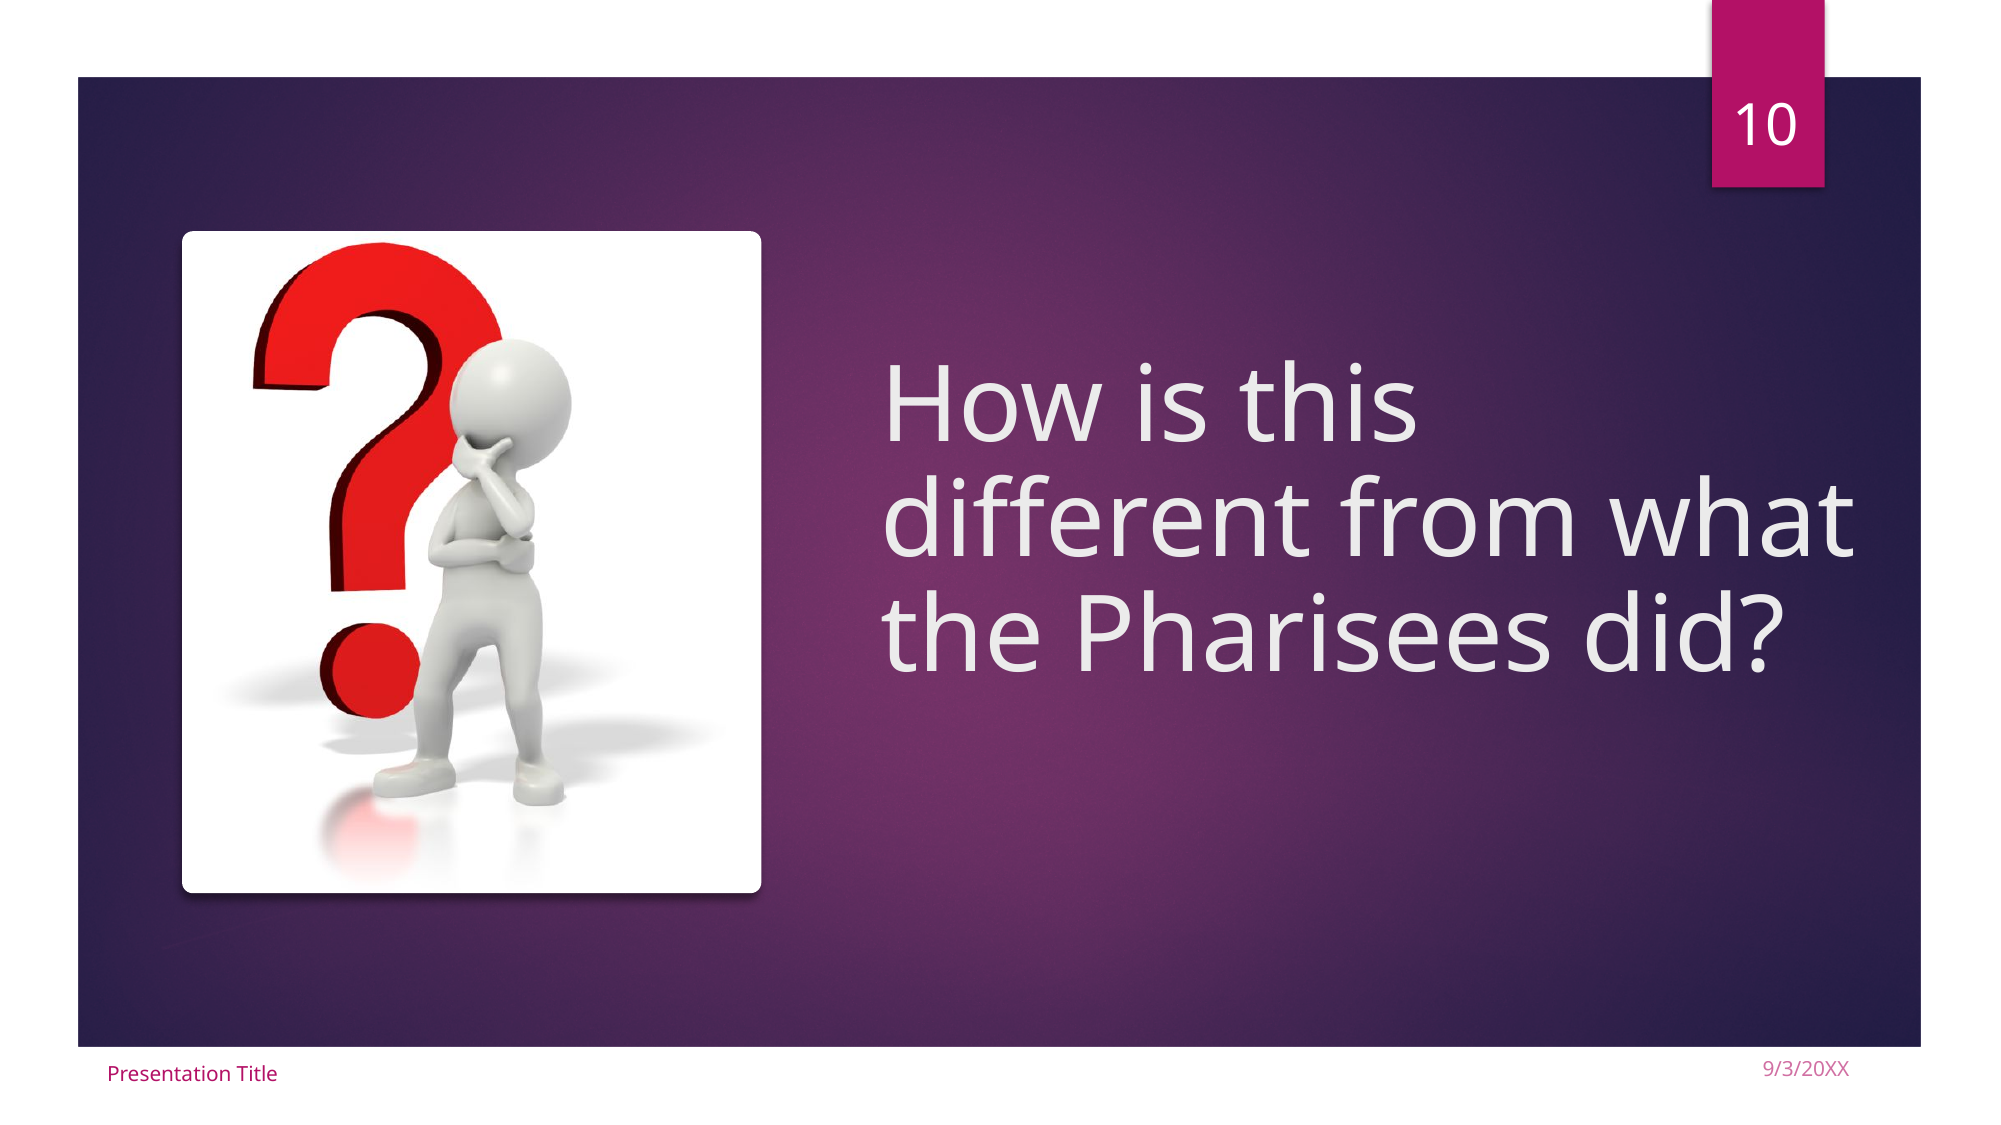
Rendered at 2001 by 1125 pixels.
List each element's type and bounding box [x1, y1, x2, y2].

list [181, 230, 762, 894]
text_box [0, 0, 2000, 1125]
